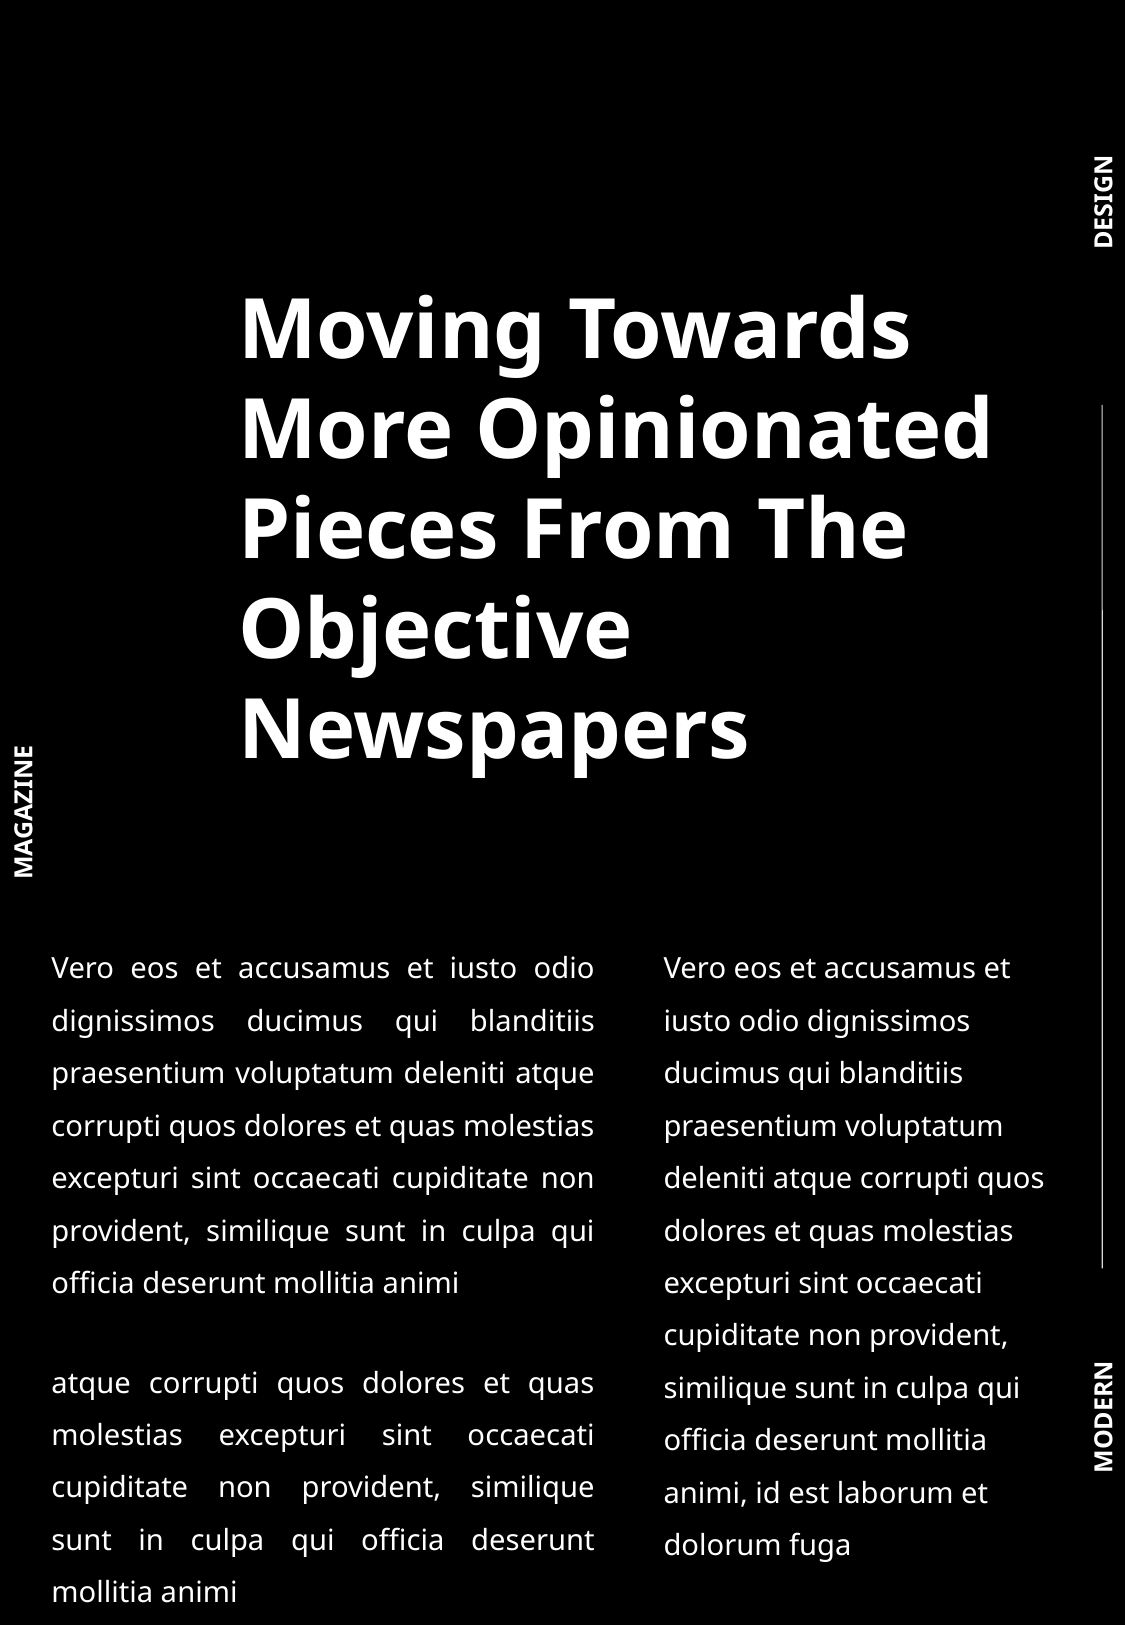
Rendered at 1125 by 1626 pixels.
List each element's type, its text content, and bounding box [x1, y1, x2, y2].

picture [49, 0, 597, 880]
text_box Vero eos et accusamus et iusto odio dignissimos ducimus qui blanditiis praesentium voluptatum deleniti atque corrupti quos dolores et quas molestias excepturi sint occaecati cupiditate non provident, similique sunt in culpa qui officia deserunt mollitia animi, id est laborum et dolorum fuga [648, 924, 1089, 1569]
text_box Moving Towards More Opinionated Pieces From The Objective Newspapers [597, 267, 1096, 783]
text_box atque corrupti quos dolores et quas molestias excepturi sint occaecati cupiditate non provident, similique sunt in culpa qui officia deserunt mollitia animi [36, 1339, 610, 1616]
text_box Vero eos et accusamus et iusto odio dignissimos ducimus qui blanditiis praesentium voluptatum deleniti atque corrupti quos dolores et quas molestias excepturi sint occaecati cupiditate non provident, similique sunt in culpa qui officia deserunt mollitia animi [36, 924, 610, 1307]
